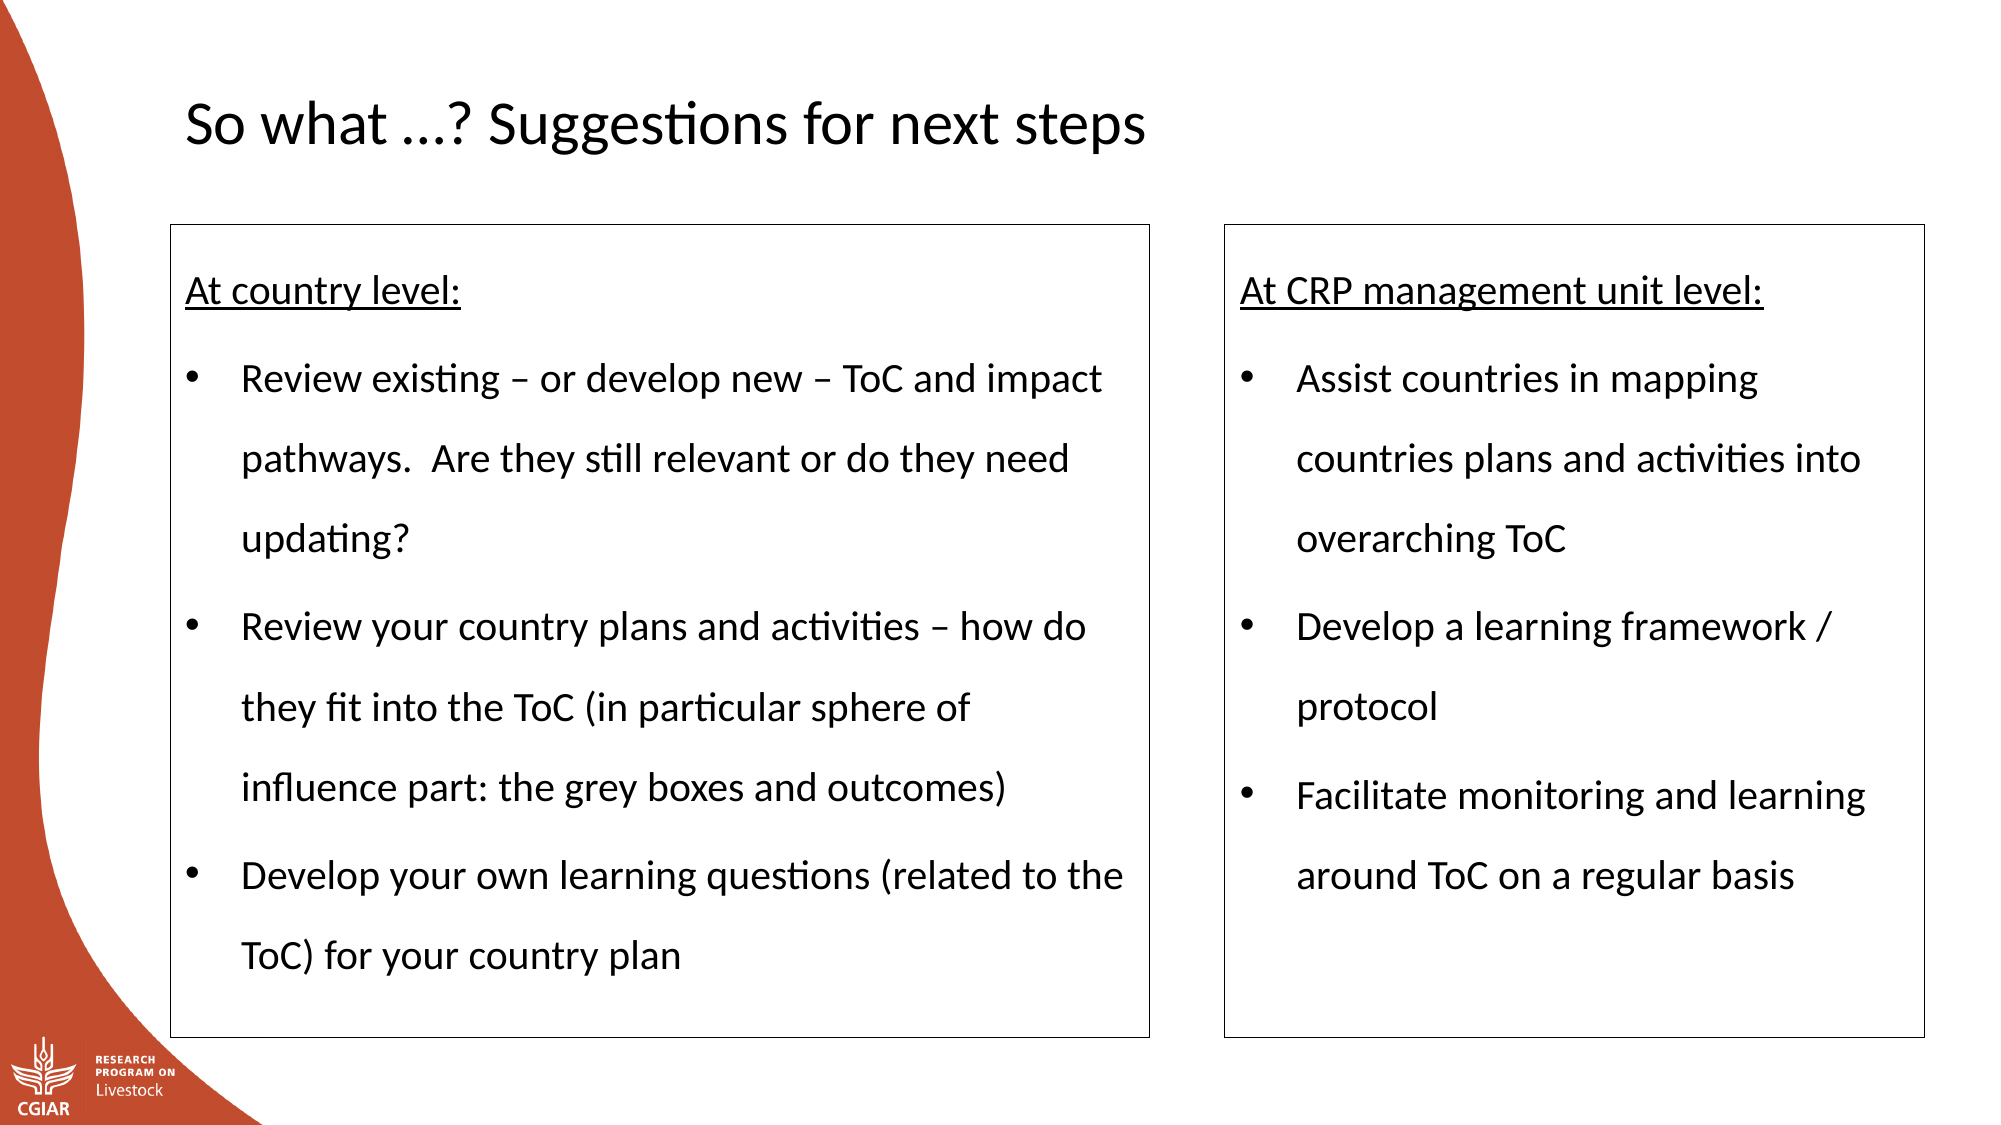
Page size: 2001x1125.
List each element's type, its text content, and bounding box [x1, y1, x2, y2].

picture [0, 0, 263, 1125]
text_box At CRP management unit level: Assist countries in mapping countries plans and activities into overarching ToC Develop a learning framework / protocol Facilitate monitoring and learning around ToC on a regular basis [1224, 224, 1925, 1038]
list At country level: Review existing – or develop new – ToC and impact pathways. Are they still relevant or do they need updating? Review your country plans and activities – how do they fit into the ToC (in particular sphere of influence part: the grey boxes and outcomes) Develop your own learning questions (related to the ToC) for your country plan [170, 224, 1150, 1038]
list So what …? Suggestions for next steps [170, 75, 1900, 263]
